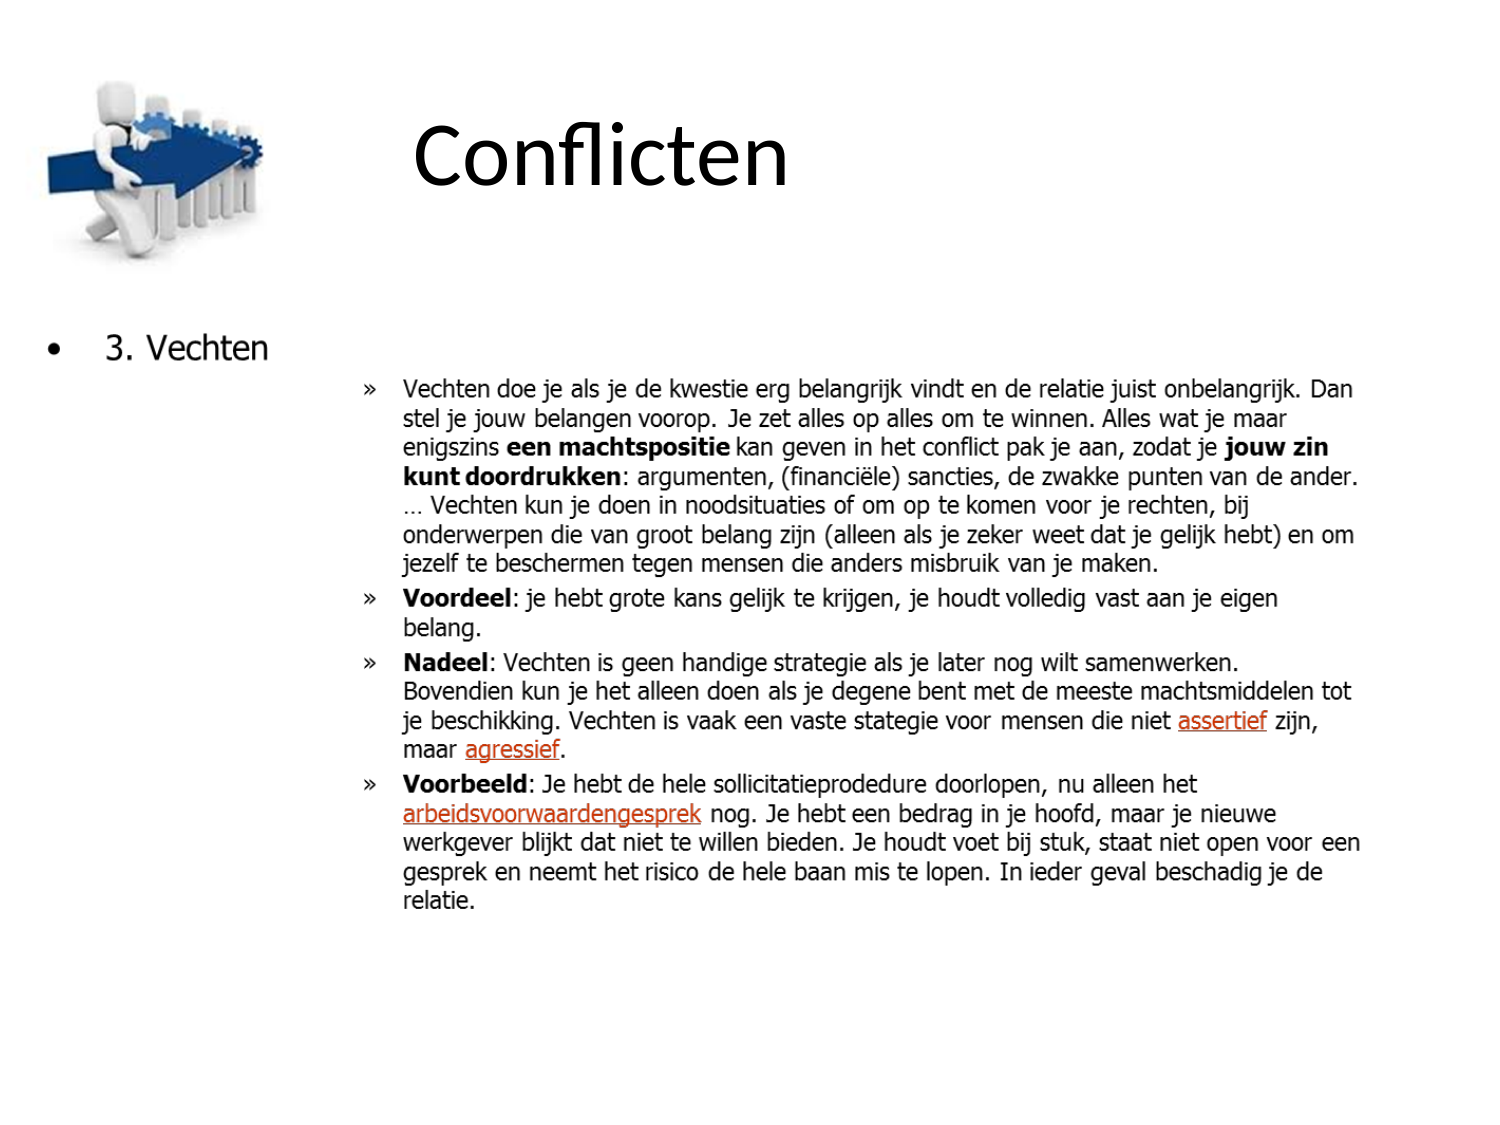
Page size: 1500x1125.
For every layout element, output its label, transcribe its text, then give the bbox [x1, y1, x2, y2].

picture [0, 67, 310, 282]
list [24, 314, 1383, 929]
title Conflicten [289, 54, 916, 244]
